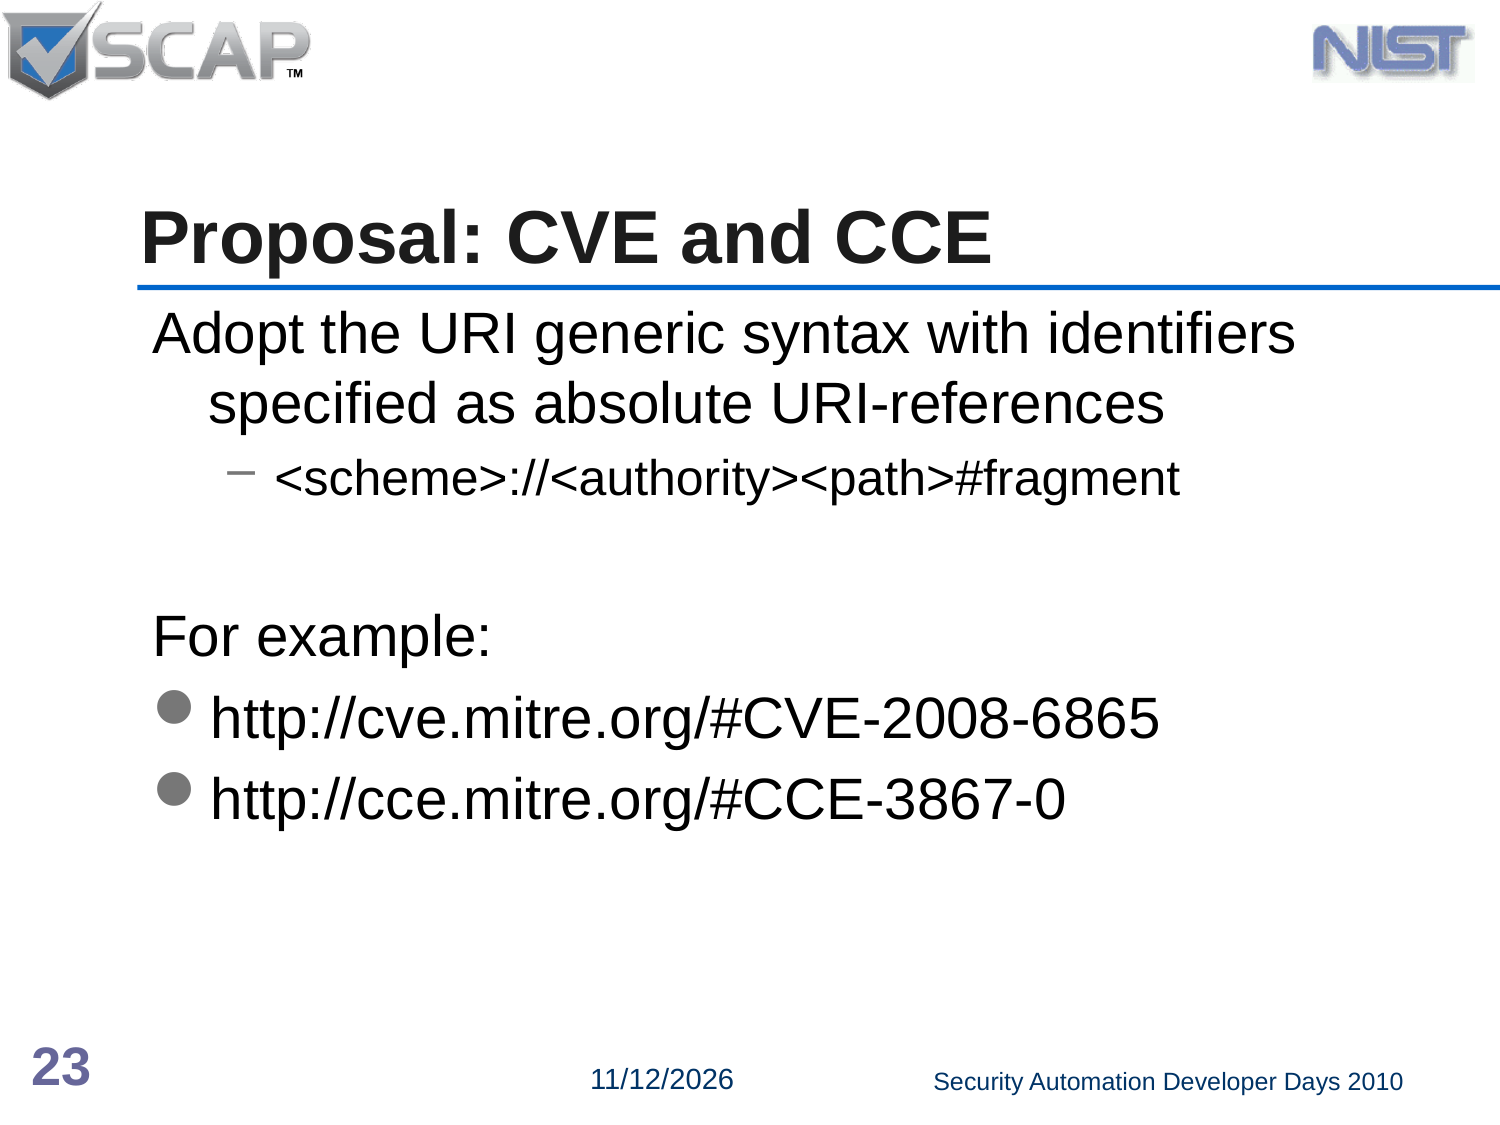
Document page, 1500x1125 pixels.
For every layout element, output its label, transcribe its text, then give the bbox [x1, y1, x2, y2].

footer Security Automation Developer Days 2010 [912, 1024, 1426, 1104]
title Proposal: CVE and CCE [124, 99, 1426, 288]
list Adopt the URI generic syntax with identifiers specified as absolute URI-references <scheme>://<authority><path>#fragment For example: http://cve.mitre.org/#CVE-2008-6865 http://cce.mitre.org/#CCE-3867-0 [137, 287, 1400, 1026]
slide_number 23 [13, 1023, 111, 1105]
picture [1312, 24, 1475, 83]
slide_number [399, 1024, 750, 1104]
picture [0, 0, 313, 103]
